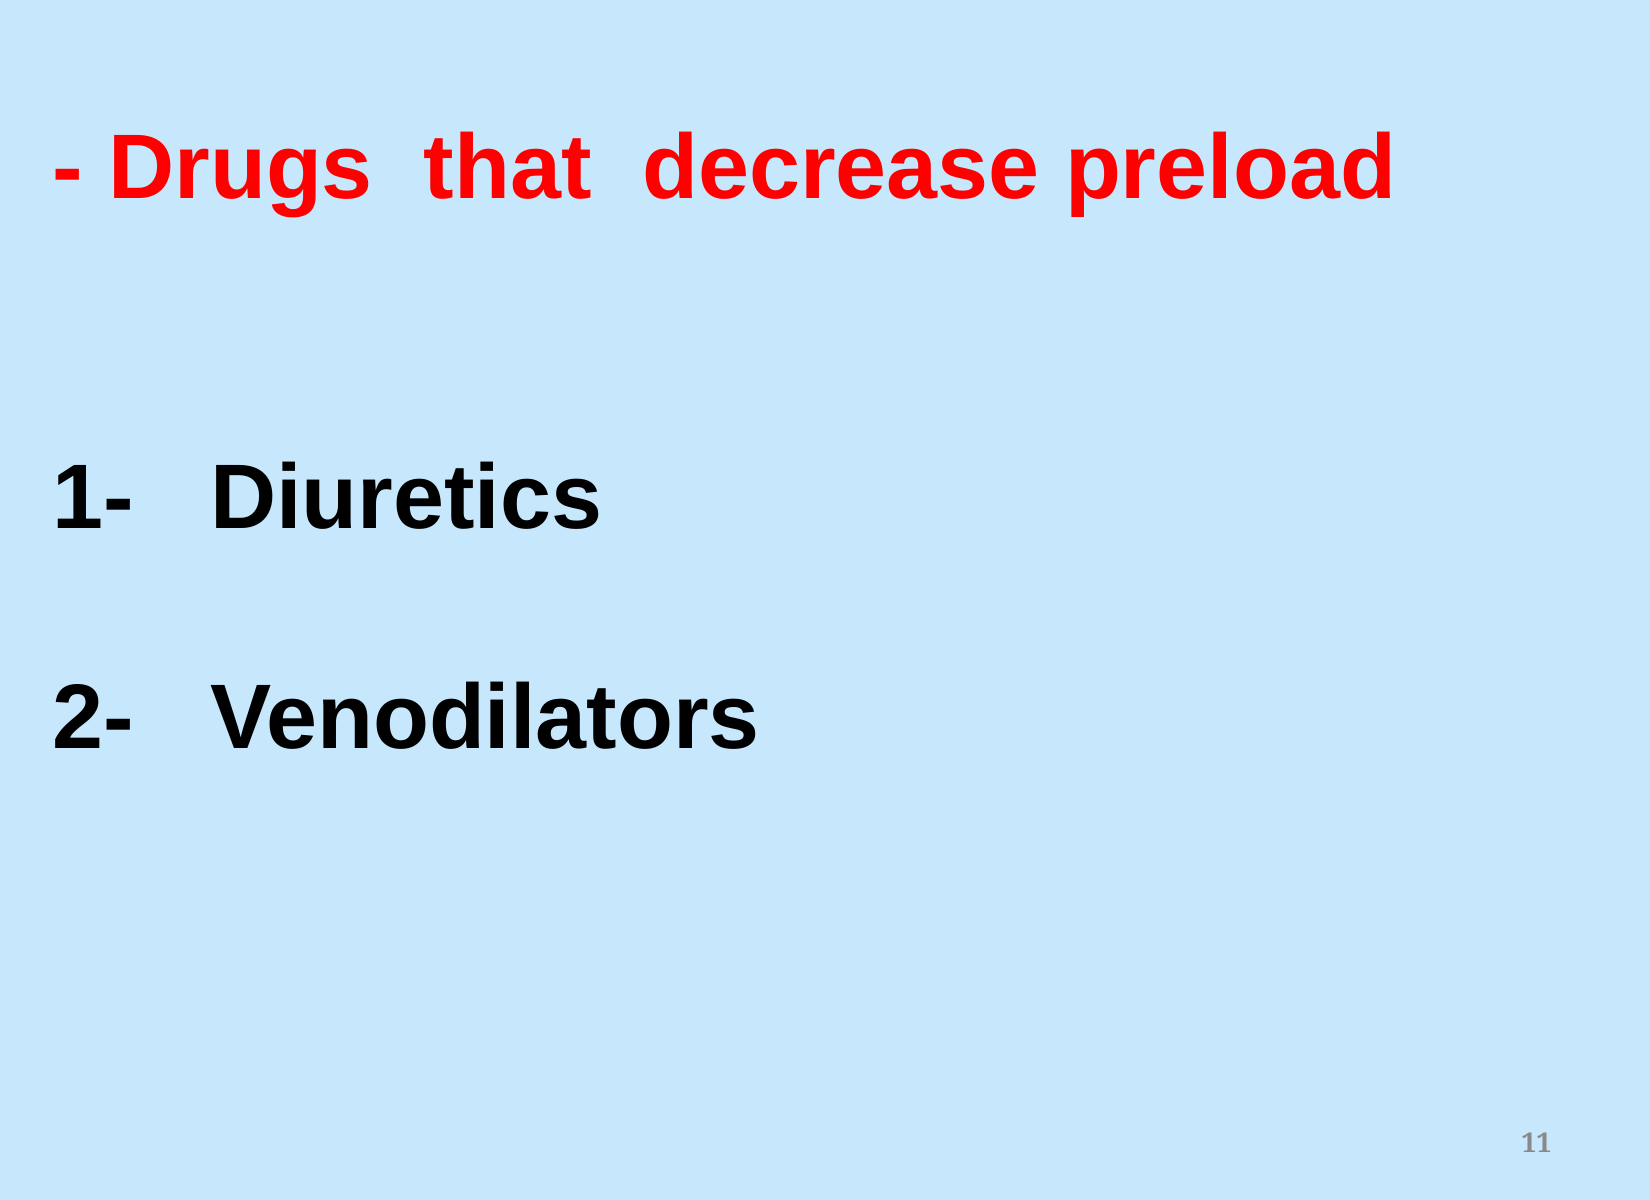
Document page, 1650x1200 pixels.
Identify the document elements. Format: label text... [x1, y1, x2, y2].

text_box - Drugs that decrease preload 1- Diuretics 2- Venodilators [37, 99, 1600, 1200]
